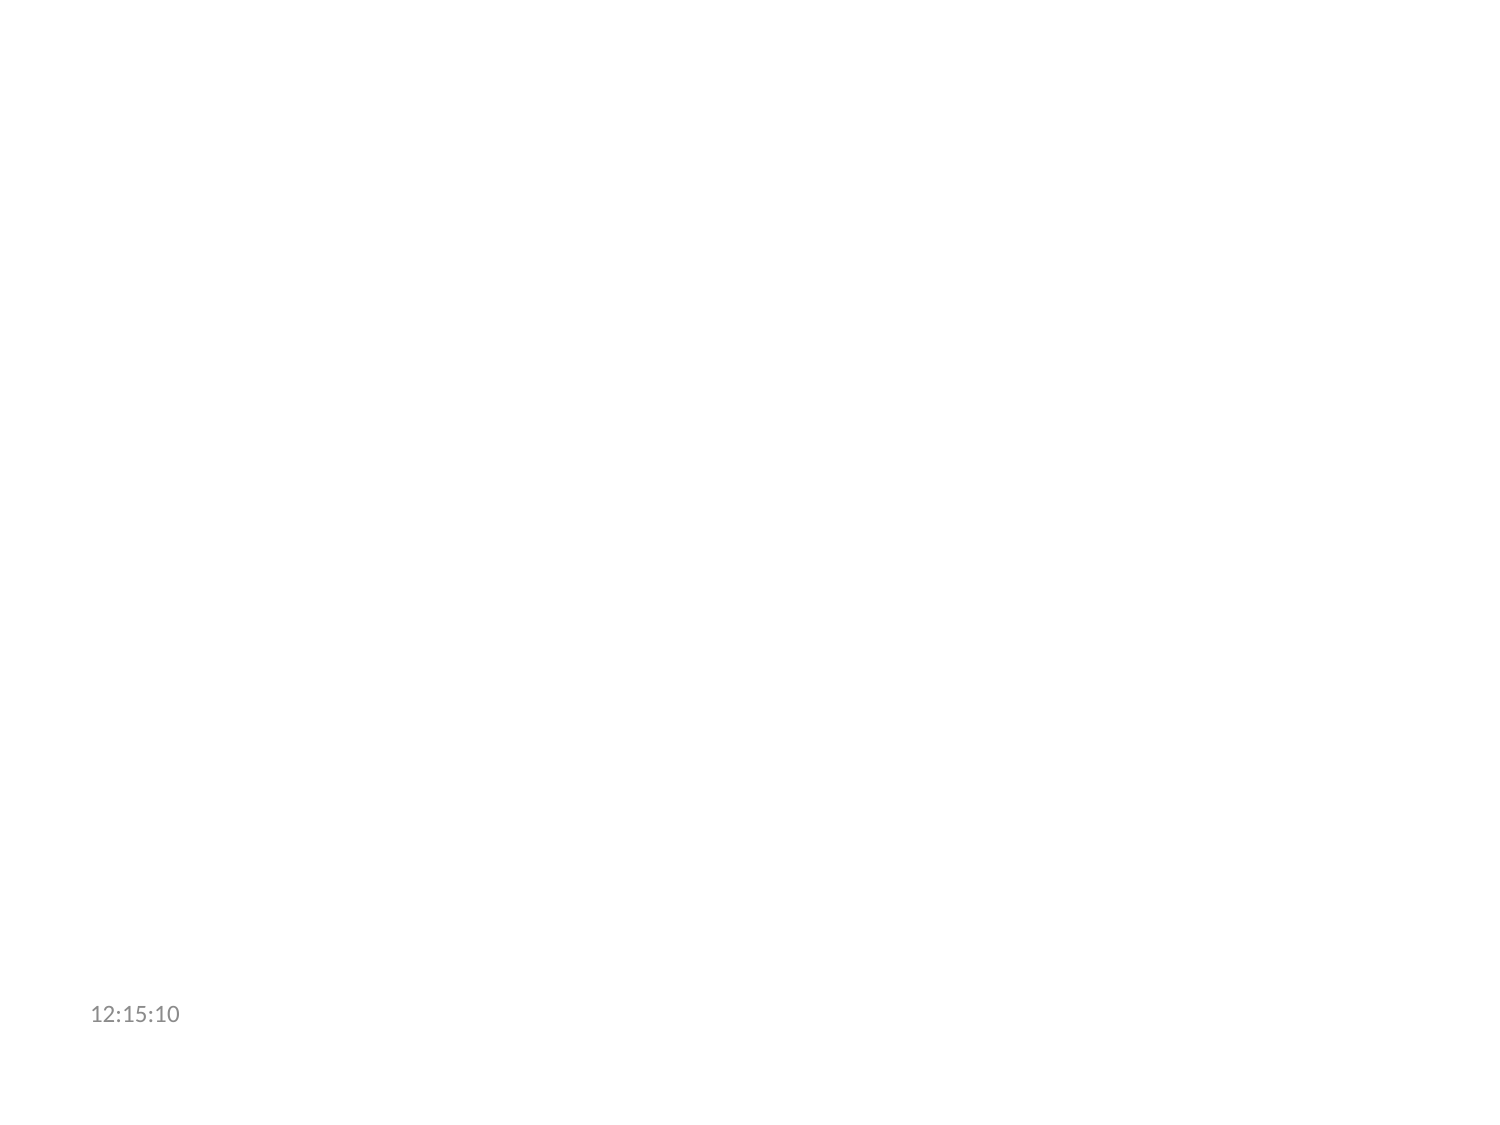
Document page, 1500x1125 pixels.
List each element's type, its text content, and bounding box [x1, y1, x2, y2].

text_box 15:35:09 [75, 982, 425, 1043]
